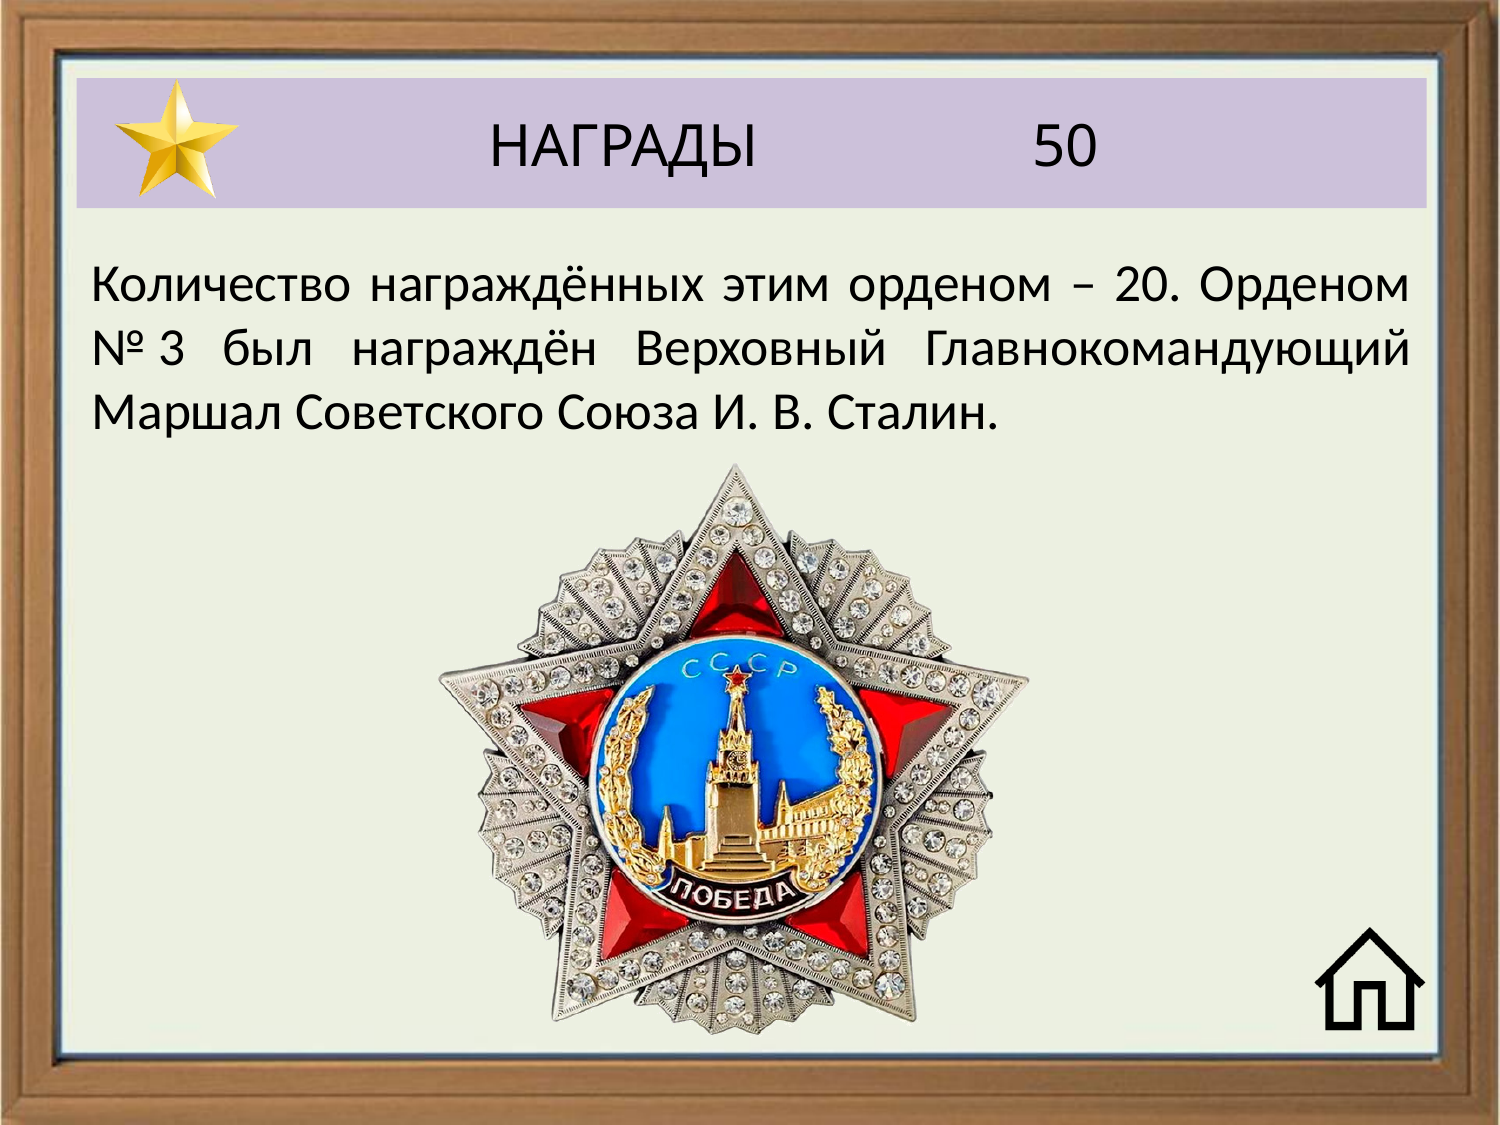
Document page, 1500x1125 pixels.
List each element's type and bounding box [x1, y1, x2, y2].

picture [1304, 916, 1434, 1046]
picture [111, 77, 241, 200]
picture [430, 455, 1040, 1040]
list [0, 0, 1500, 1125]
